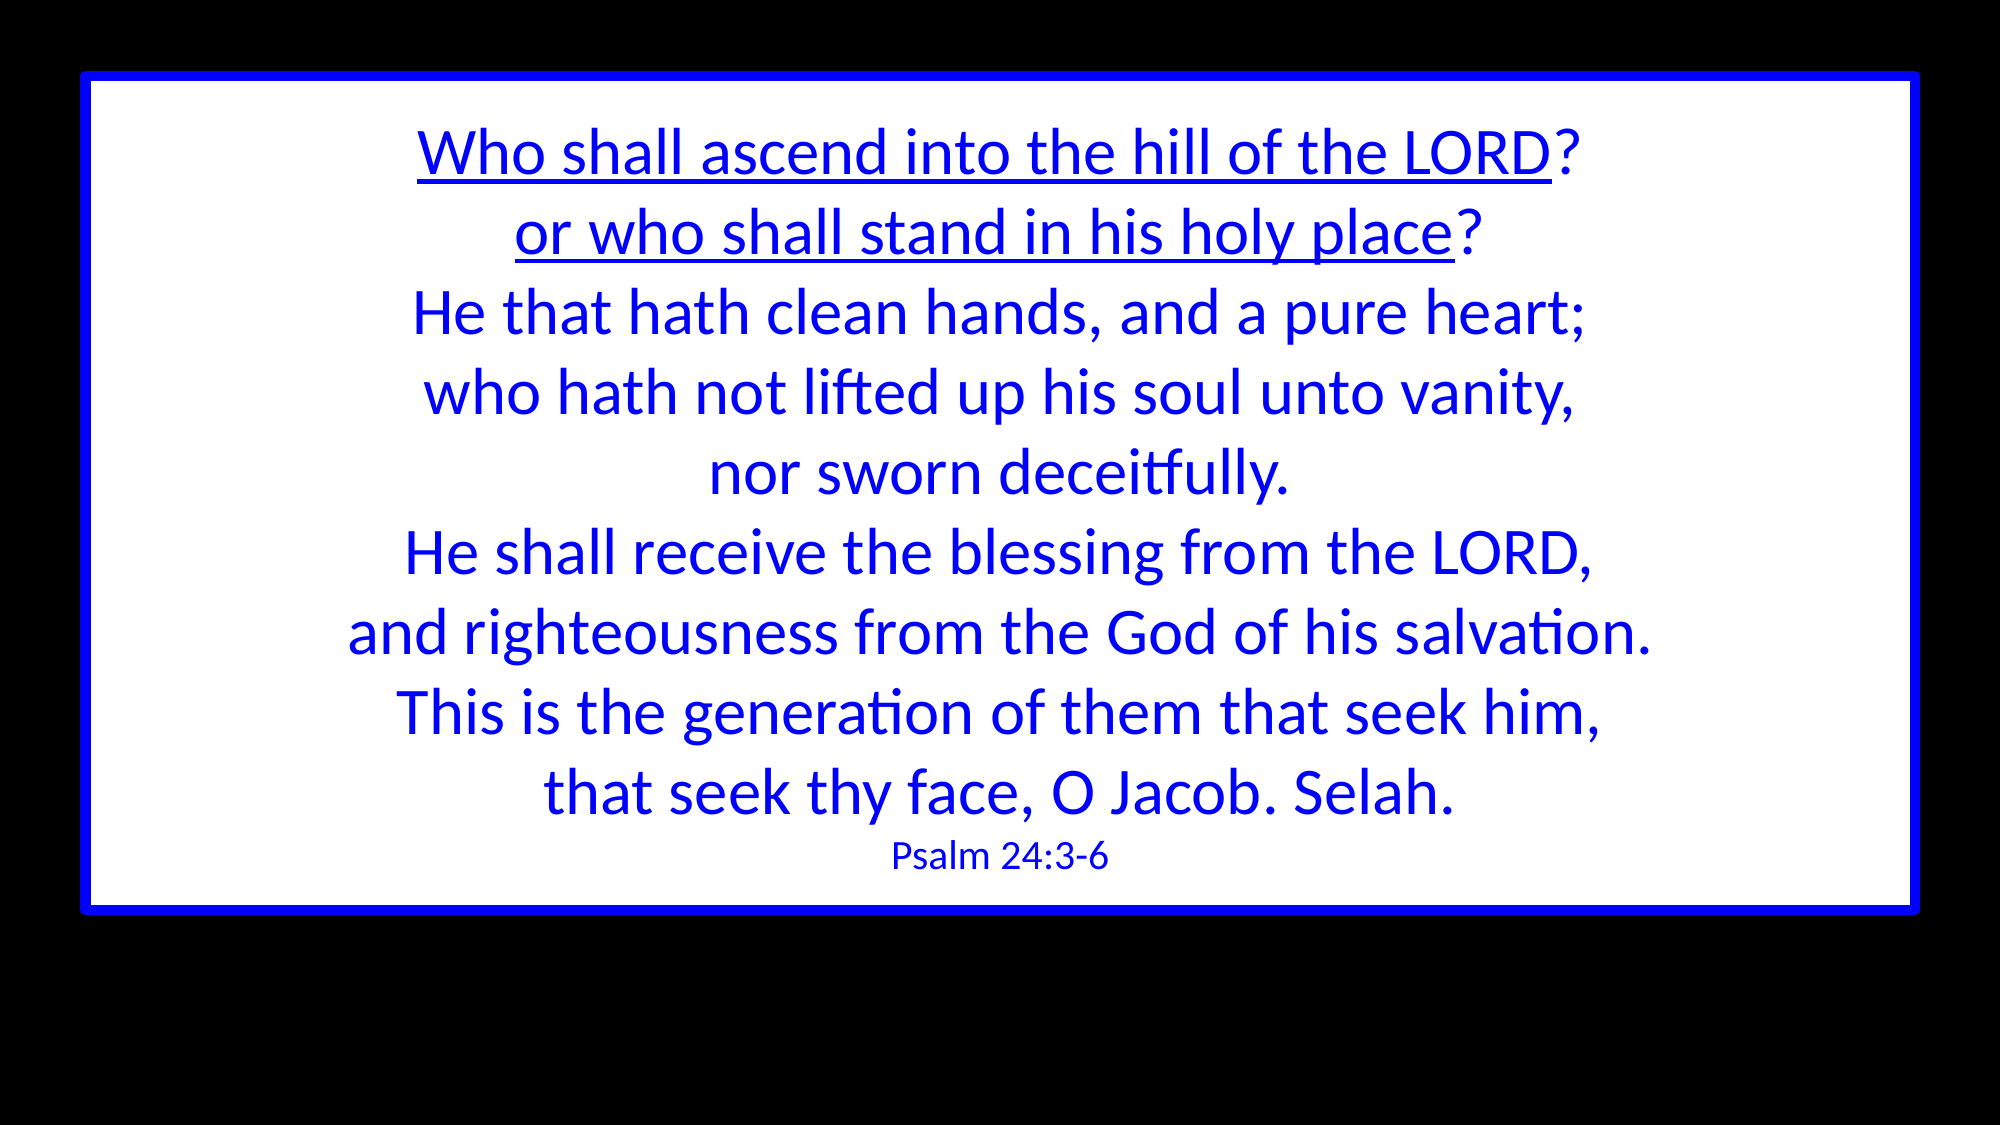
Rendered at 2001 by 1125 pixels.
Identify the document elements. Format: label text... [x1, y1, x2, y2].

text_box Who shall ascend into the hill of the LORD? or who shall stand in his holy place? He that hath clean hands, and a pure heart; who hath not lifted up his soul unto vanity, nor sworn deceitfully. He shall receive the blessing from the LORD, and righteousness from the God of his salvation. This is the generation of them that seek him, that seek thy face, O Jacob. Selah. Psalm 24:3-6 [85, 75, 1915, 911]
